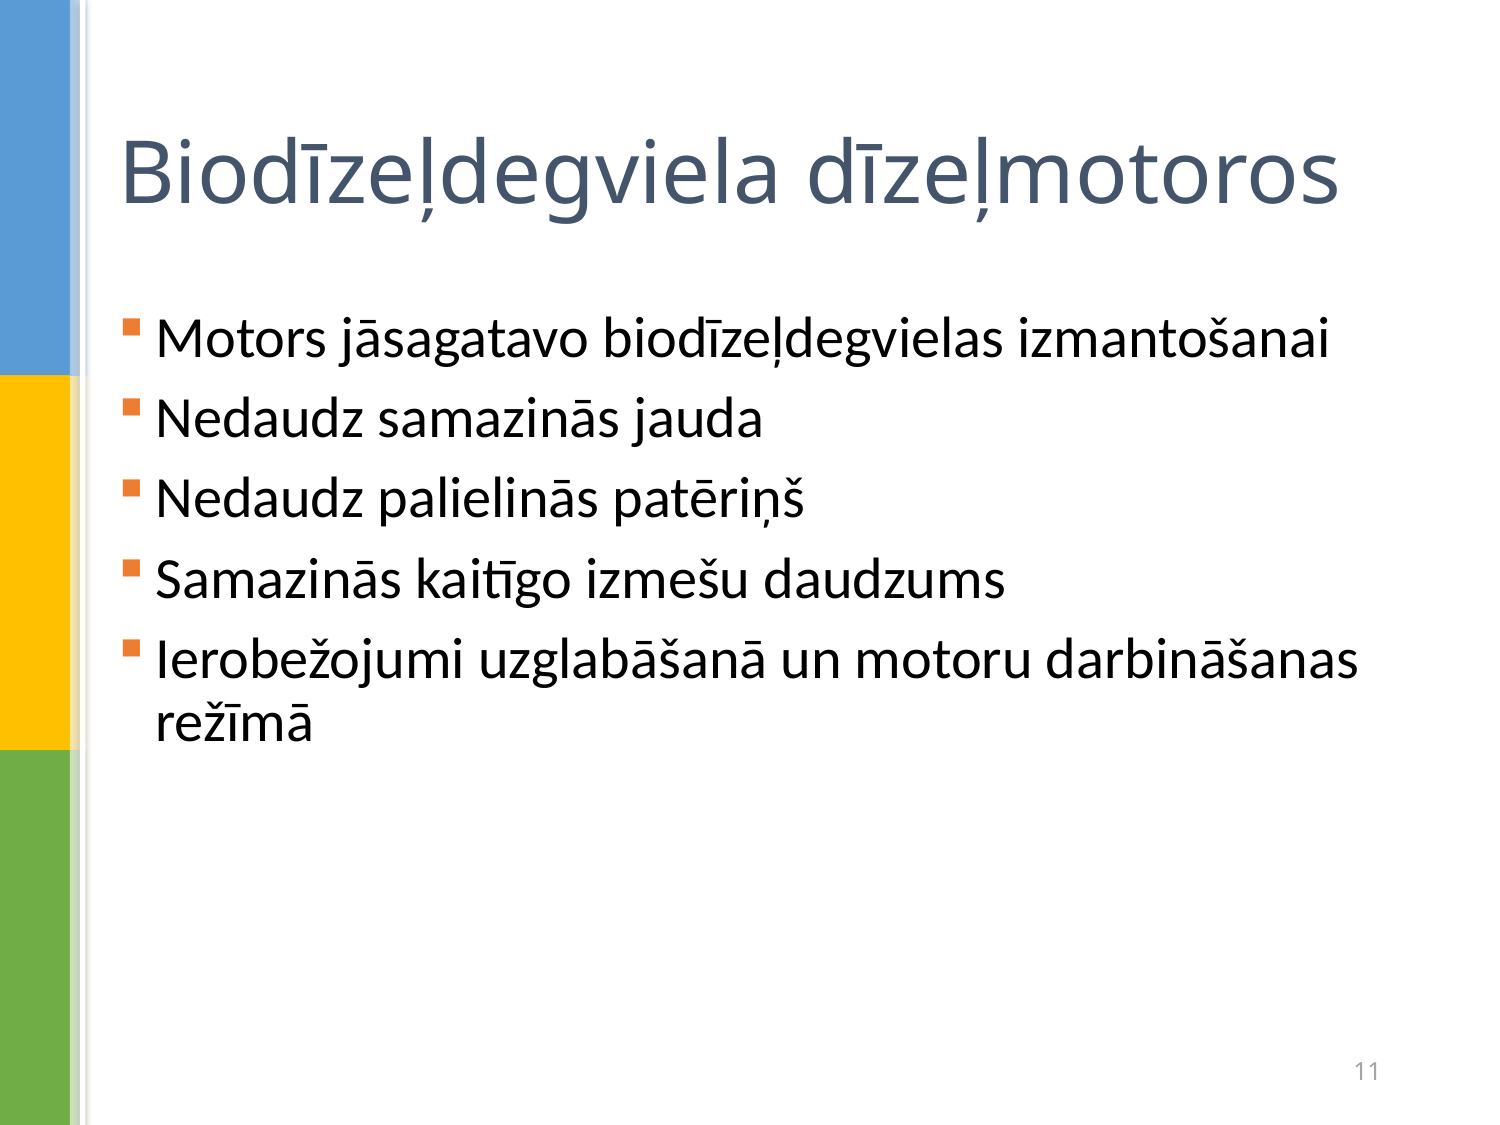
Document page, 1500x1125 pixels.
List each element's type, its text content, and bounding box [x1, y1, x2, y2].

list Motors jāsagatavo biodīzeļdegvielas izmantošanai Nedaudz samazinās jauda Nedaudz palielinās patēriņš Samazinās kaitīgo izmešu daudzums Ierobežojumi uzglabāšanā un motoru darbināšanas režīmā [103, 299, 1436, 1014]
slide_number 11 [993, 1042, 1397, 1103]
title Biodīzeļdegviela dīzeļmotoros [103, 59, 1397, 278]
